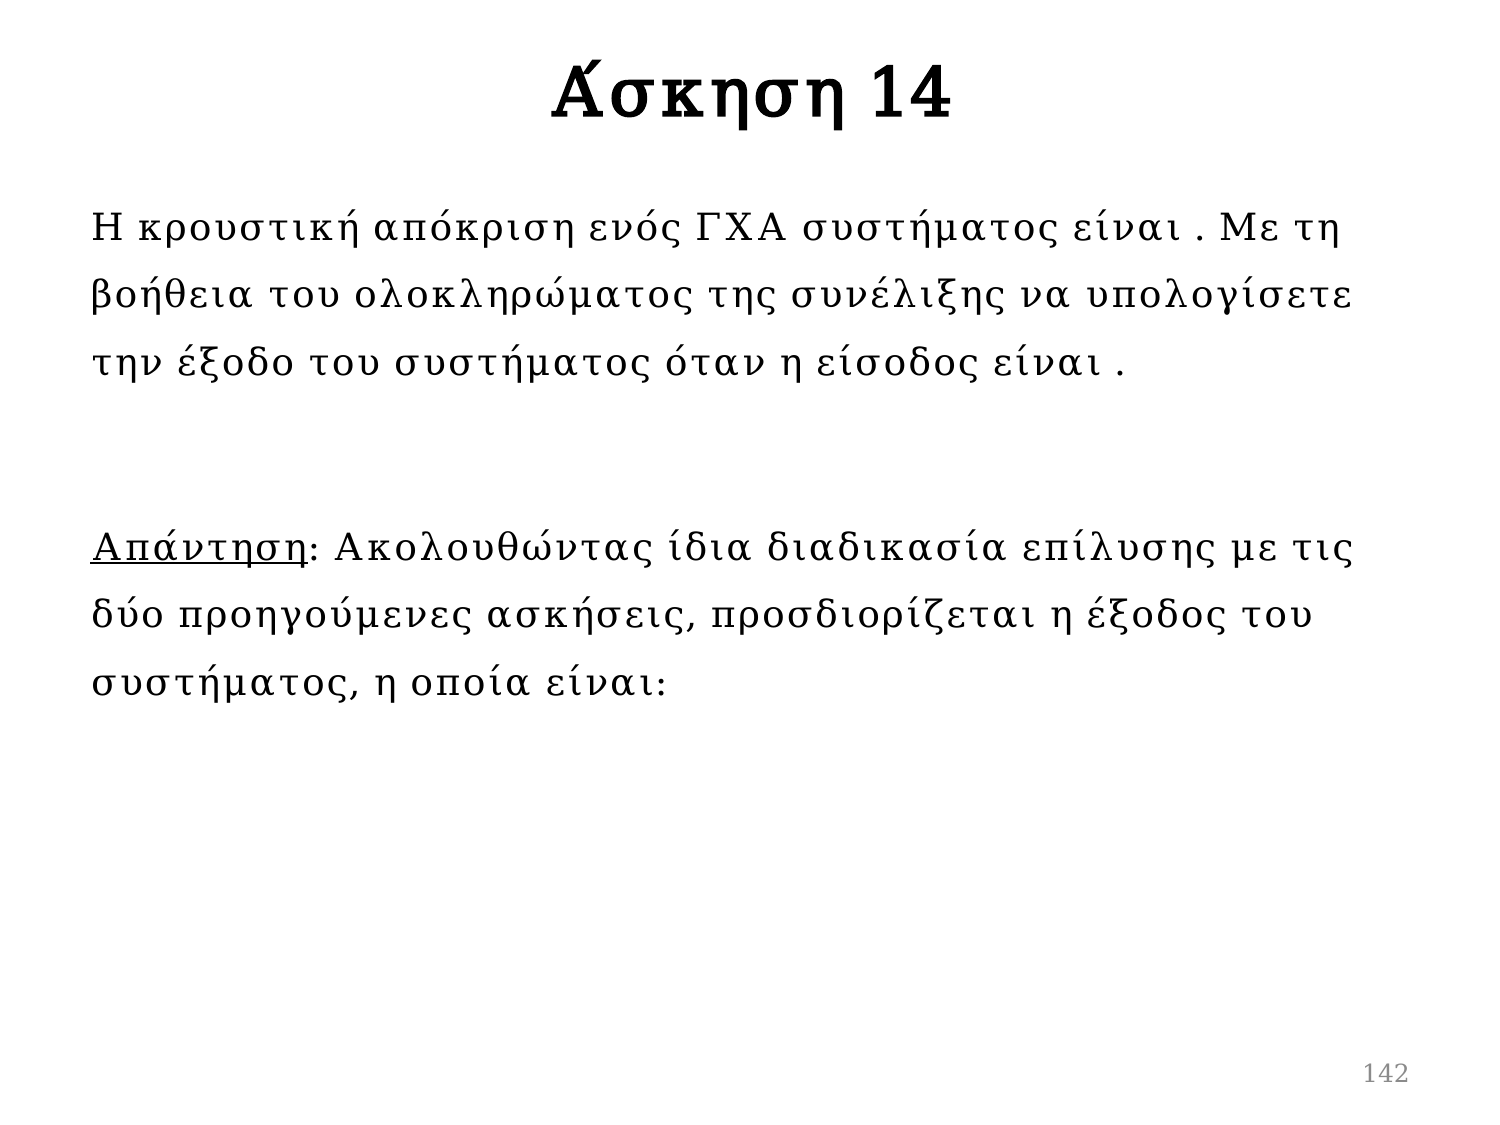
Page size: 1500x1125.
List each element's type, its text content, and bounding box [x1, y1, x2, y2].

slide_number 142 [1222, 1042, 1425, 1103]
title Άσκηση 14 [75, 19, 1425, 159]
